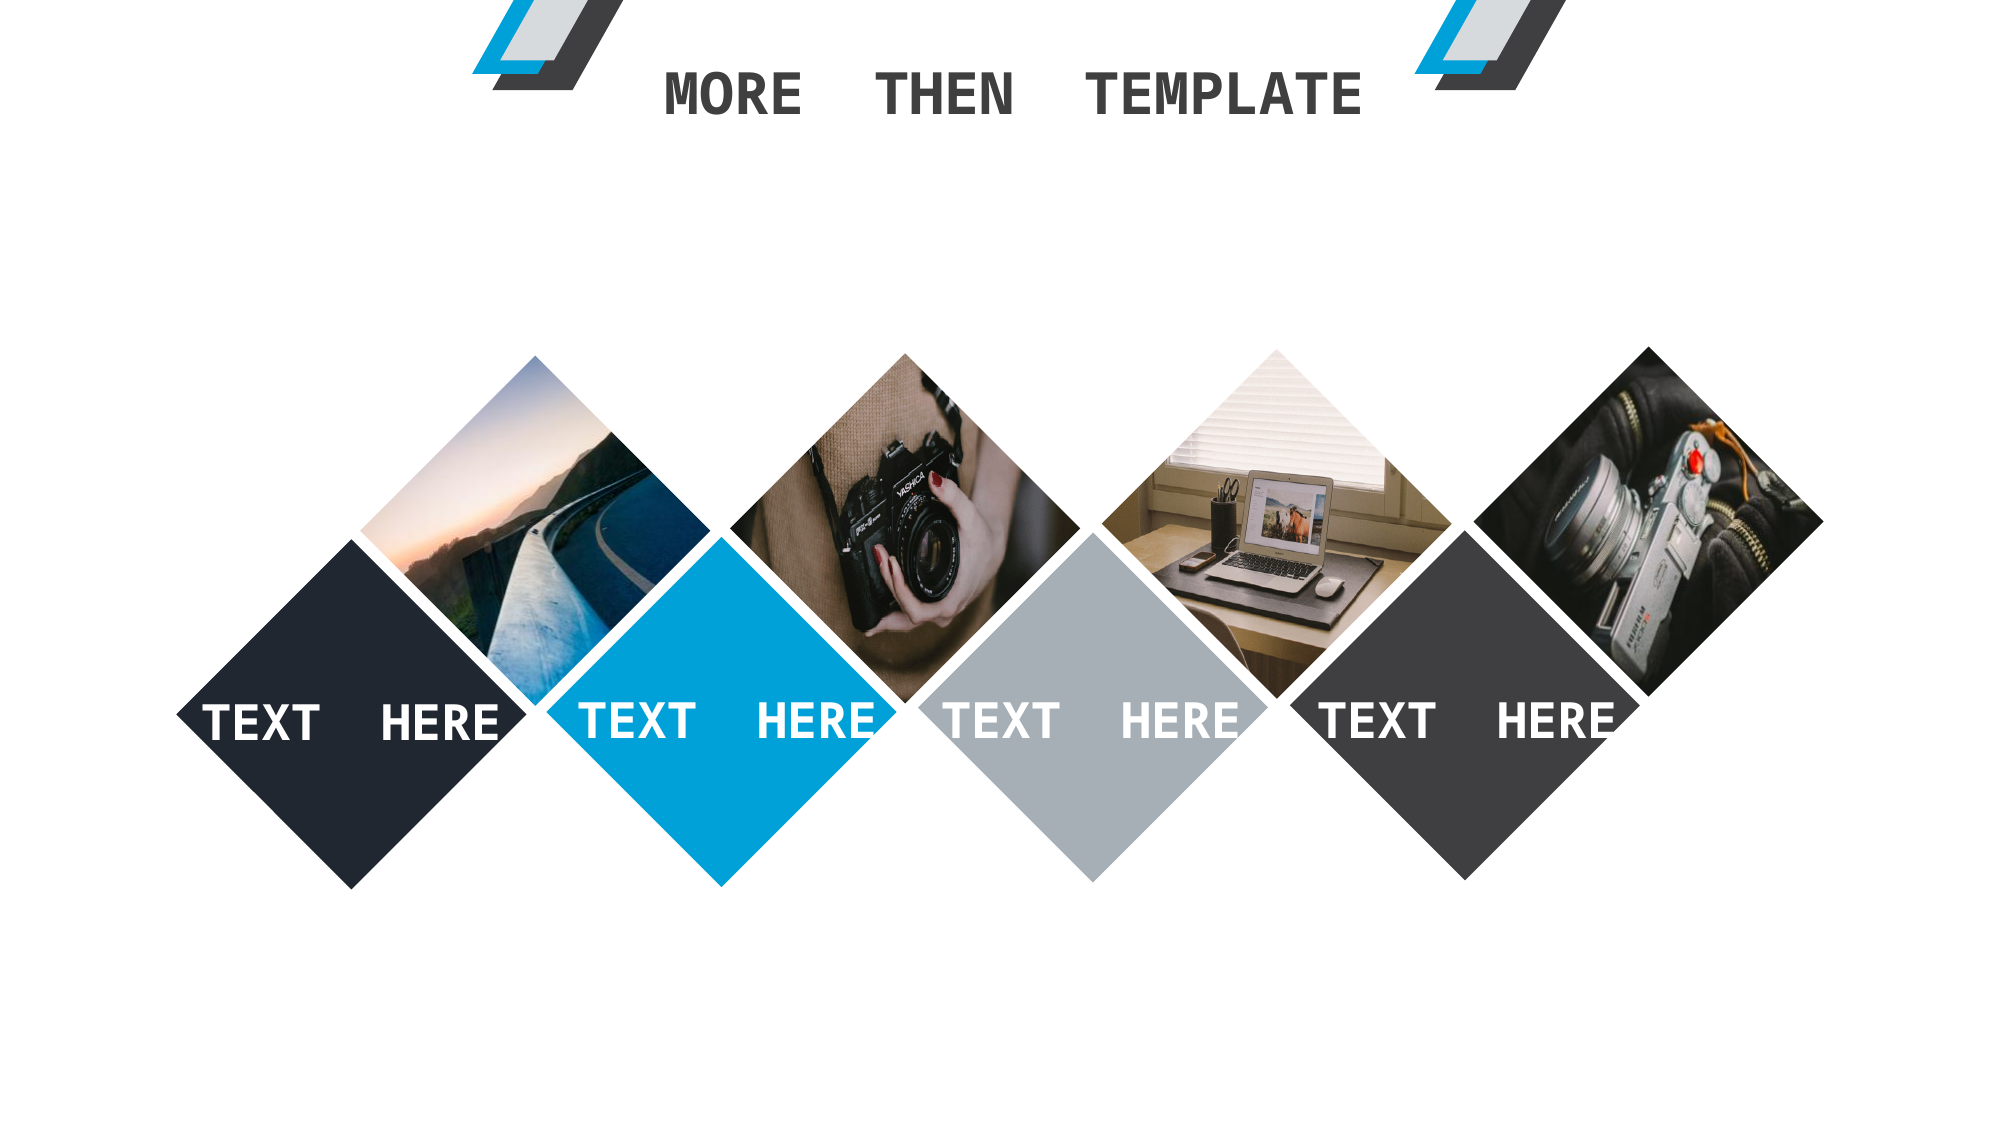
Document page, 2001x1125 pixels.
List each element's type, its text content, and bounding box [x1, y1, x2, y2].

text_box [472, 0, 624, 91]
text_box TEXT HERE [532, 664, 893, 759]
text_box [1257, 696, 1269, 719]
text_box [1414, 0, 1567, 91]
text_box [1343, 759, 1587, 881]
text_box [961, 532, 1225, 664]
text_box [594, 536, 849, 664]
text_box [969, 759, 1217, 883]
text_box TEXT HERE [1272, 664, 1632, 759]
text_box [1331, 530, 1599, 664]
text_box MORE THEN TEMPLATE [619, 40, 1380, 136]
text_box [516, 703, 527, 725]
text_box [1632, 697, 1640, 714]
text_box [223, 762, 479, 890]
text_box [593, 759, 850, 888]
text_box [1473, 346, 1824, 697]
text_box [1101, 348, 1452, 694]
text_box [729, 353, 1081, 696]
text_box [224, 539, 479, 666]
text_box TEXT HERE [897, 664, 1257, 759]
text_box TEXT HERE [156, 666, 516, 762]
text_box [360, 355, 711, 703]
